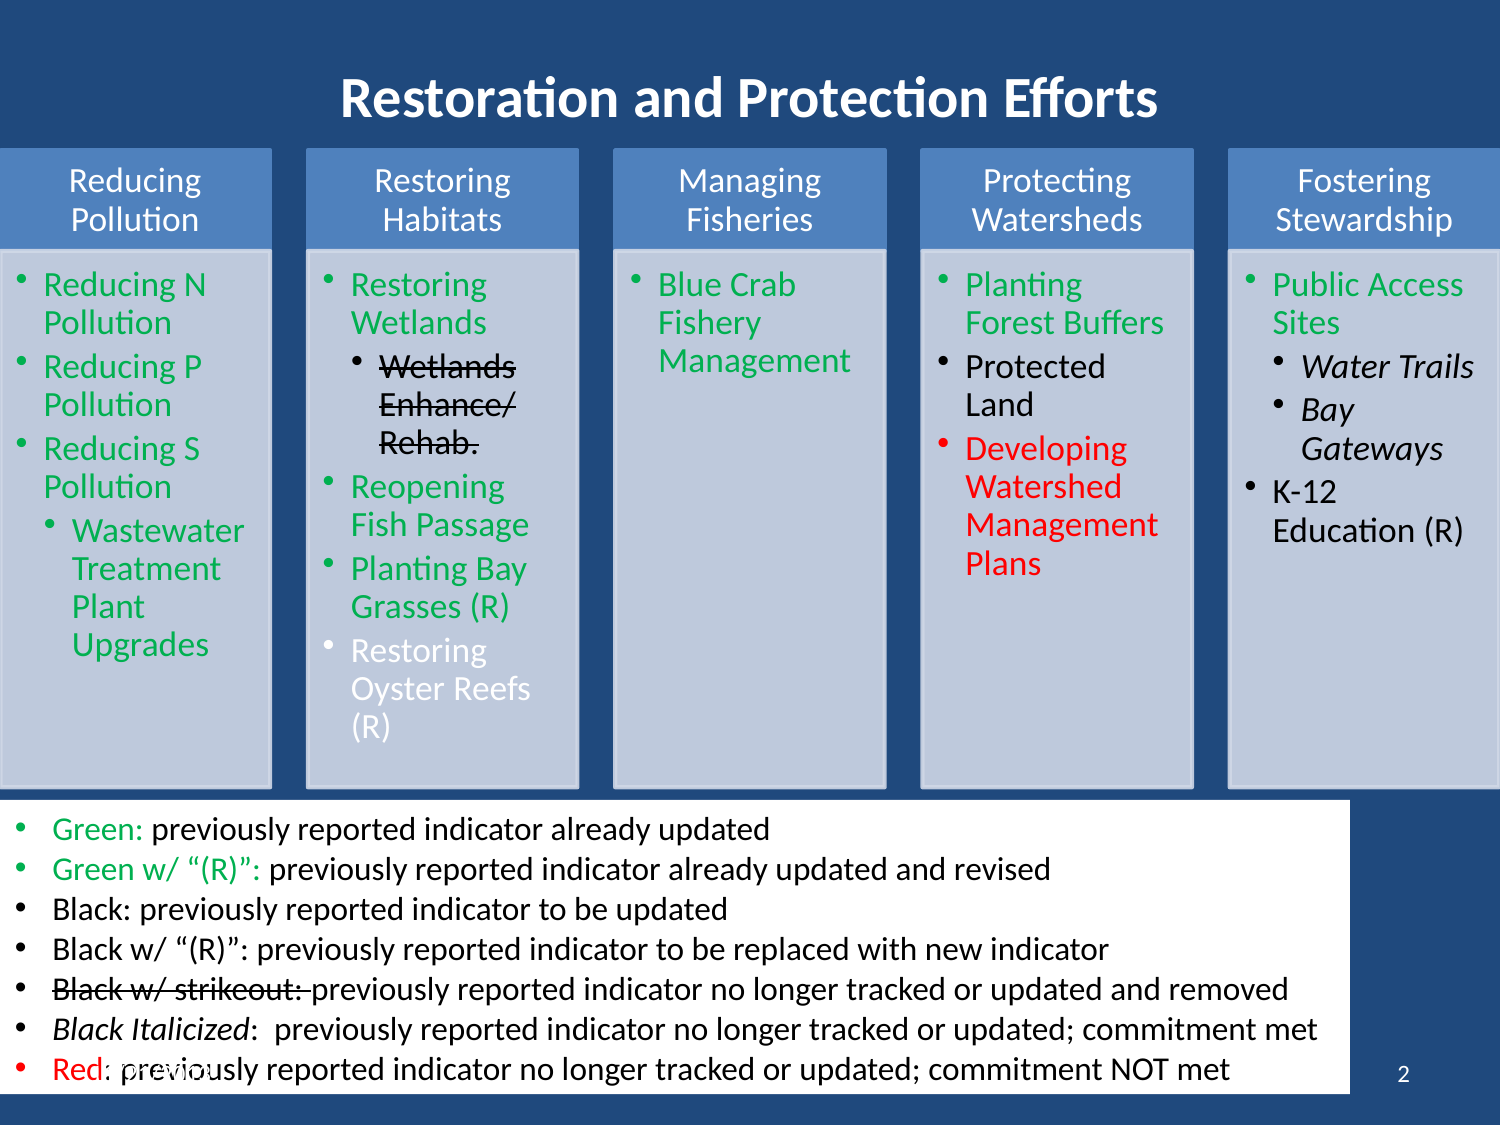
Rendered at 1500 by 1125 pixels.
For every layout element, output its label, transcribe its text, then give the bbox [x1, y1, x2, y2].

slide_number 2 [1074, 1042, 1425, 1103]
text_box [0, 12, 1500, 926]
text_box Green: previously reported indicator already updated Green w/ “(R)”: previously reported indicator already updated and revised Black: previously reported indicator to be updated Black w/ “(R)”: previously reported indicator to be replaced with new indicator Black w/ strikeout: previously reported indicator no longer tracked or updated and removed Black Italicized: previously reported indicator no longer tracked or updated; commitment met Red: previously reported indicator no longer tracked or updated; commitment NOT met [0, 934, 1350, 1095]
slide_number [75, 1042, 425, 1103]
